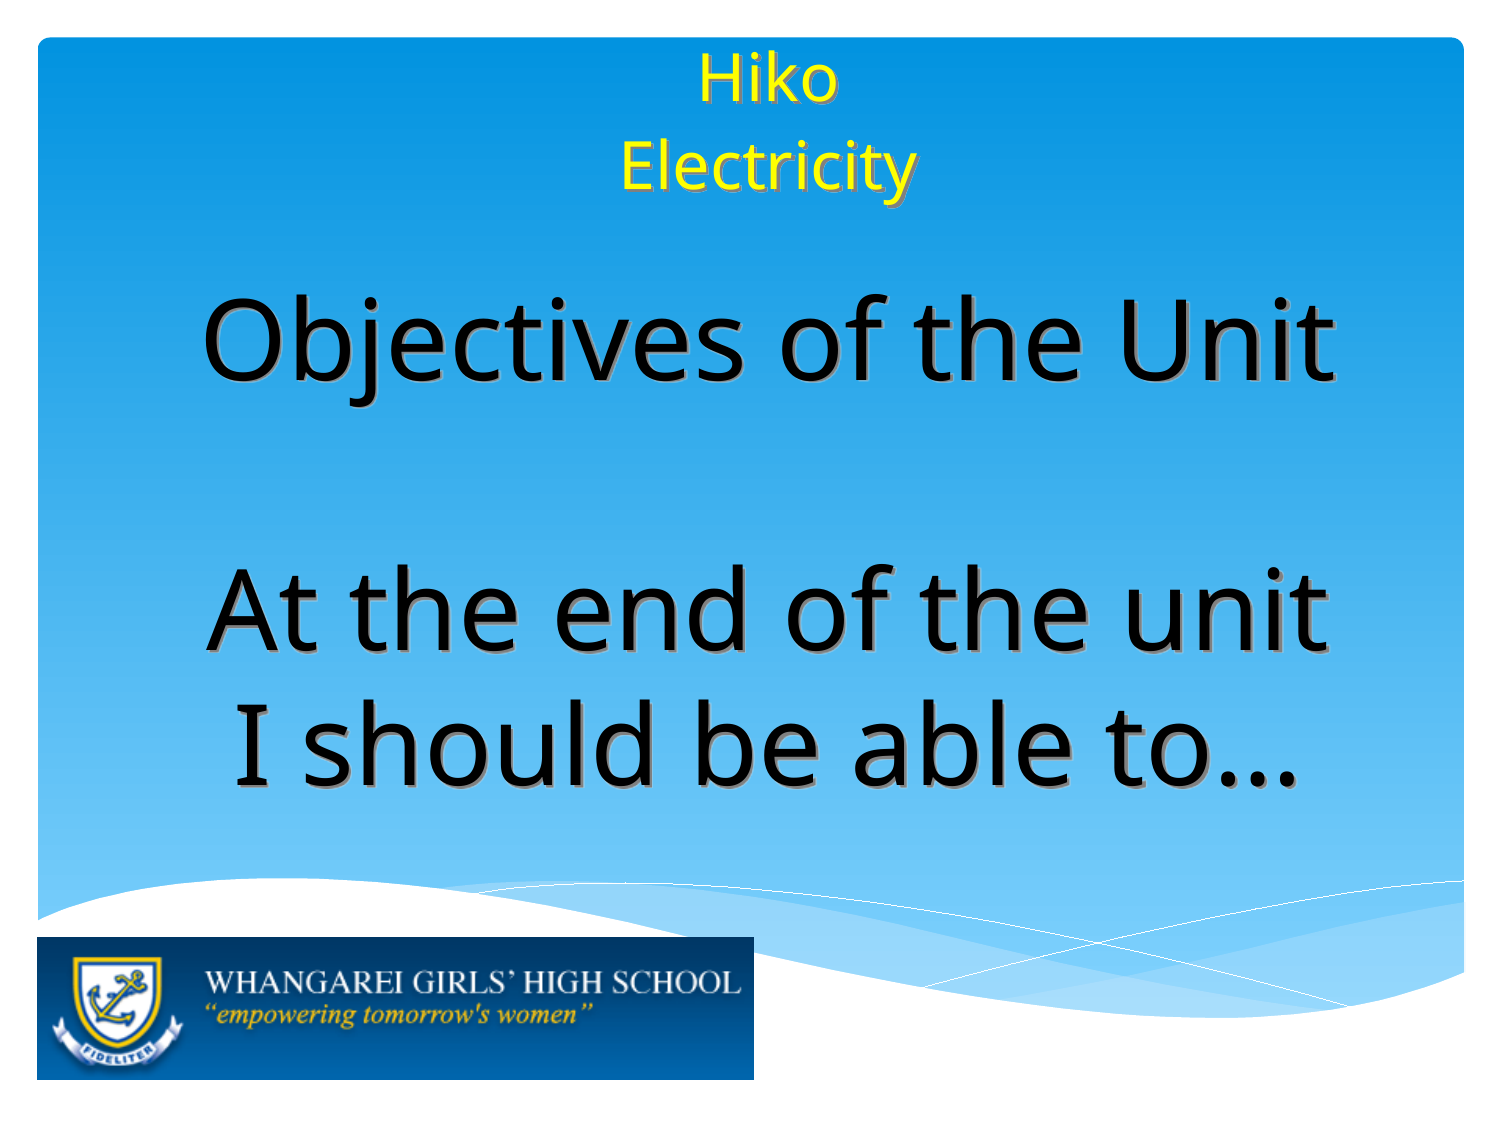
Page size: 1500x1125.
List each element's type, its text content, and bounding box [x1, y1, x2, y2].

text_box Objectives of the Unit At the end of the unit I should be able to… [162, 213, 1375, 913]
picture [37, 937, 754, 1080]
text_box Hiko [162, 24, 1375, 112]
text_box Electricity [162, 112, 1375, 213]
